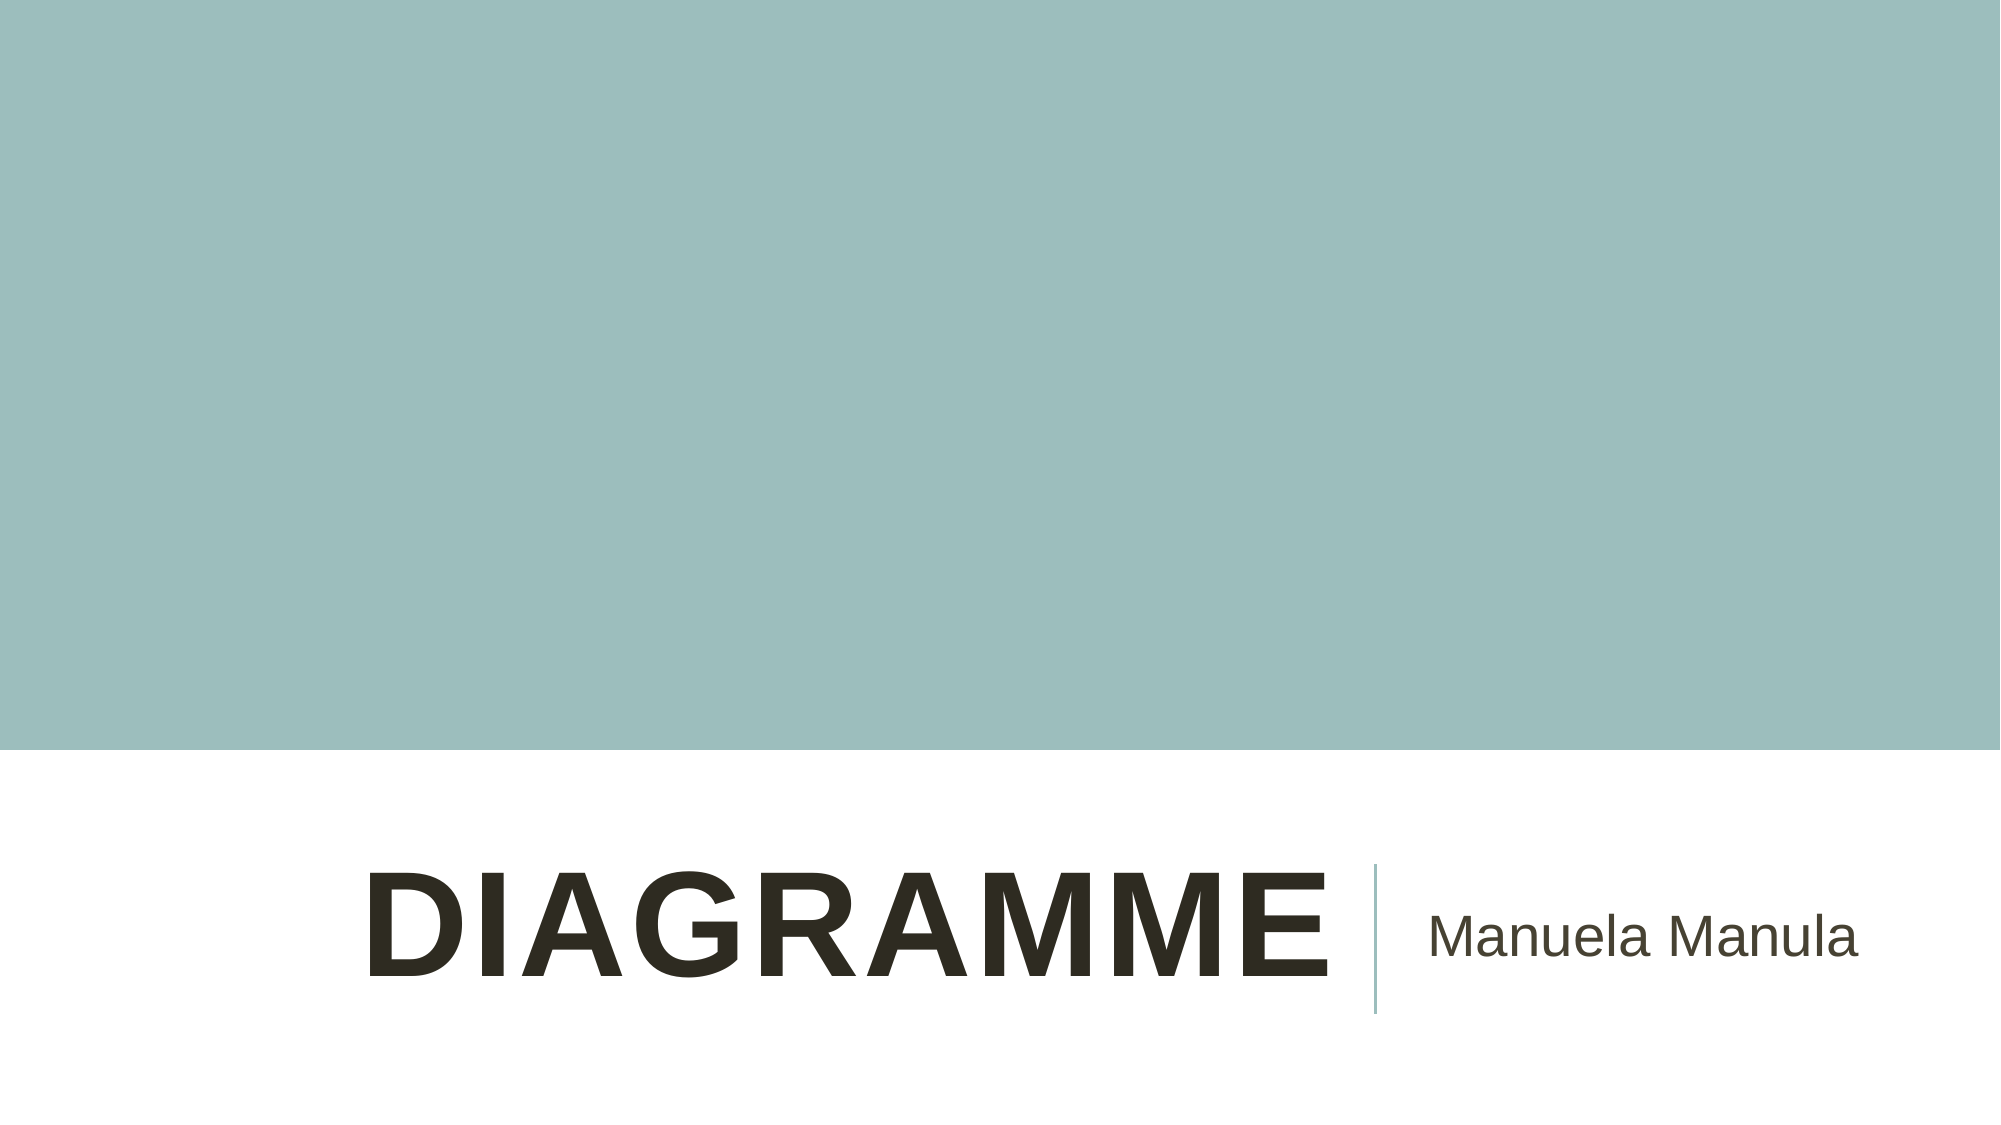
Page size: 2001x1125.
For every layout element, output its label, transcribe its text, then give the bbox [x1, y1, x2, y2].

subtitle Manuela Manula [1412, 813, 1938, 1054]
title Diagramme [75, 813, 1350, 1054]
